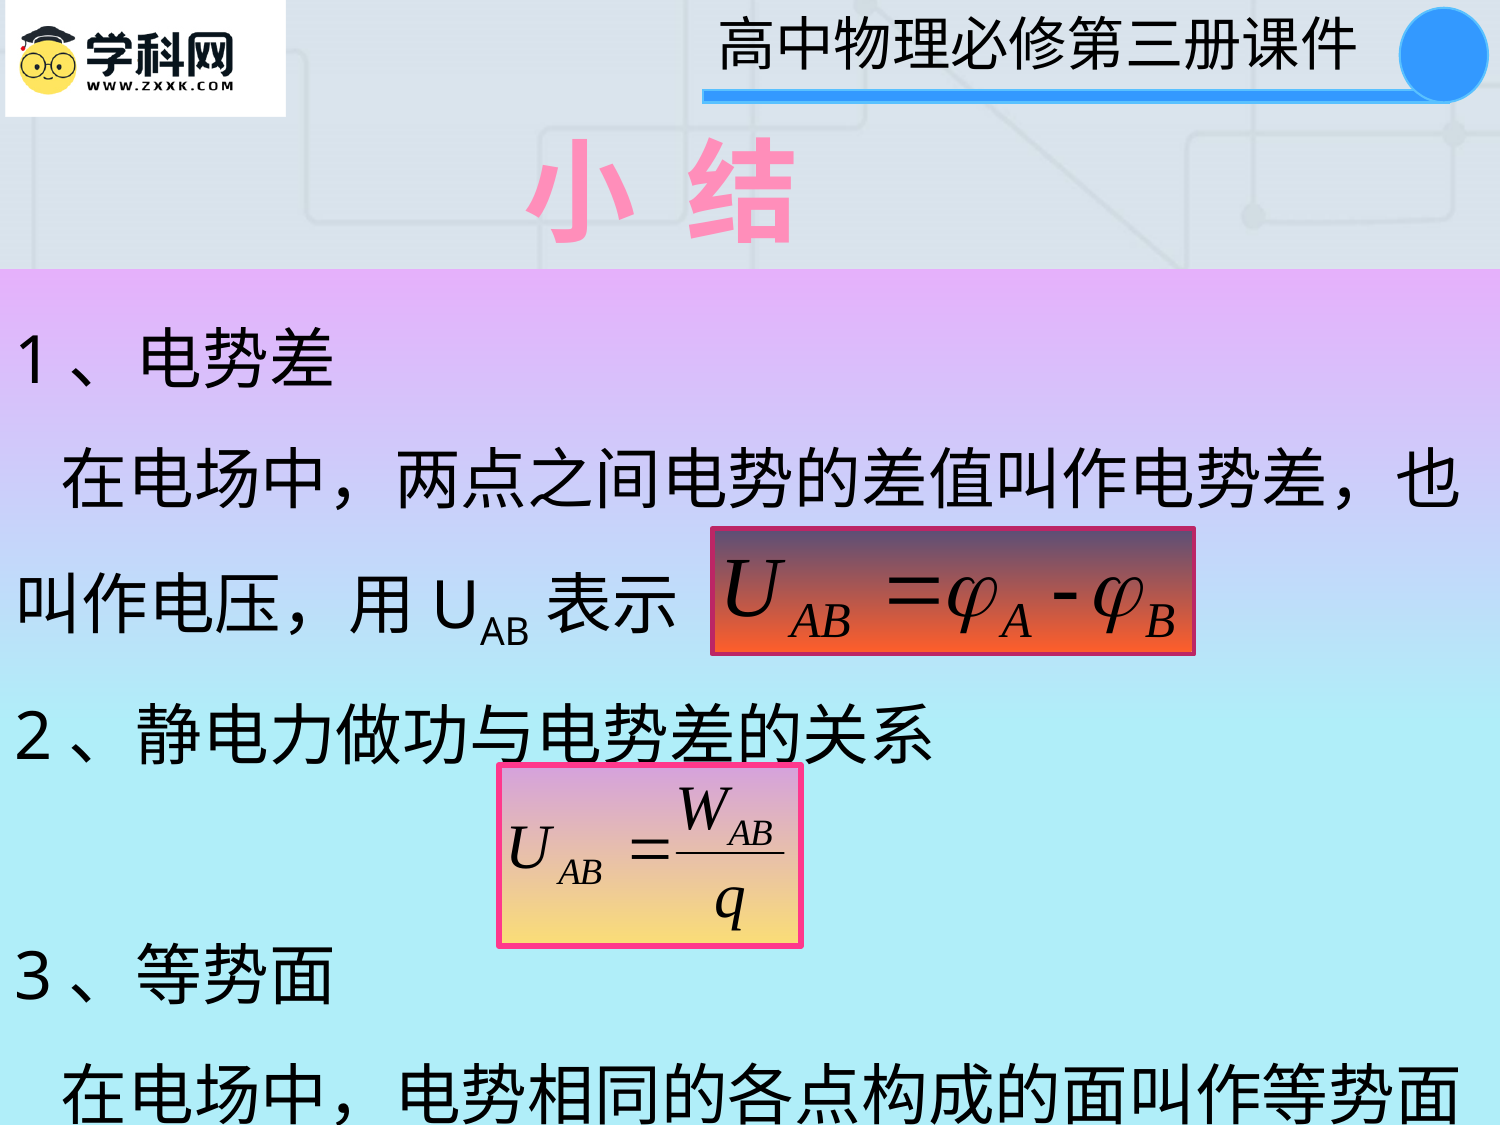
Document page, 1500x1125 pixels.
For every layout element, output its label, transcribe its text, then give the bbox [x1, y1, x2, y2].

text_box 1、电势差 在电场中，两点之间电势的差值叫作电势差，也叫作电压，用UAB表示 2、静电力做功与电势差的关系 3、等势面 在电场中，电势相同的各点构成的面叫作等势面 [0, 269, 1500, 1125]
picture [0, 0, 1500, 269]
text_box 小 结 [508, 113, 815, 264]
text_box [502, 768, 798, 943]
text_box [714, 530, 1192, 652]
